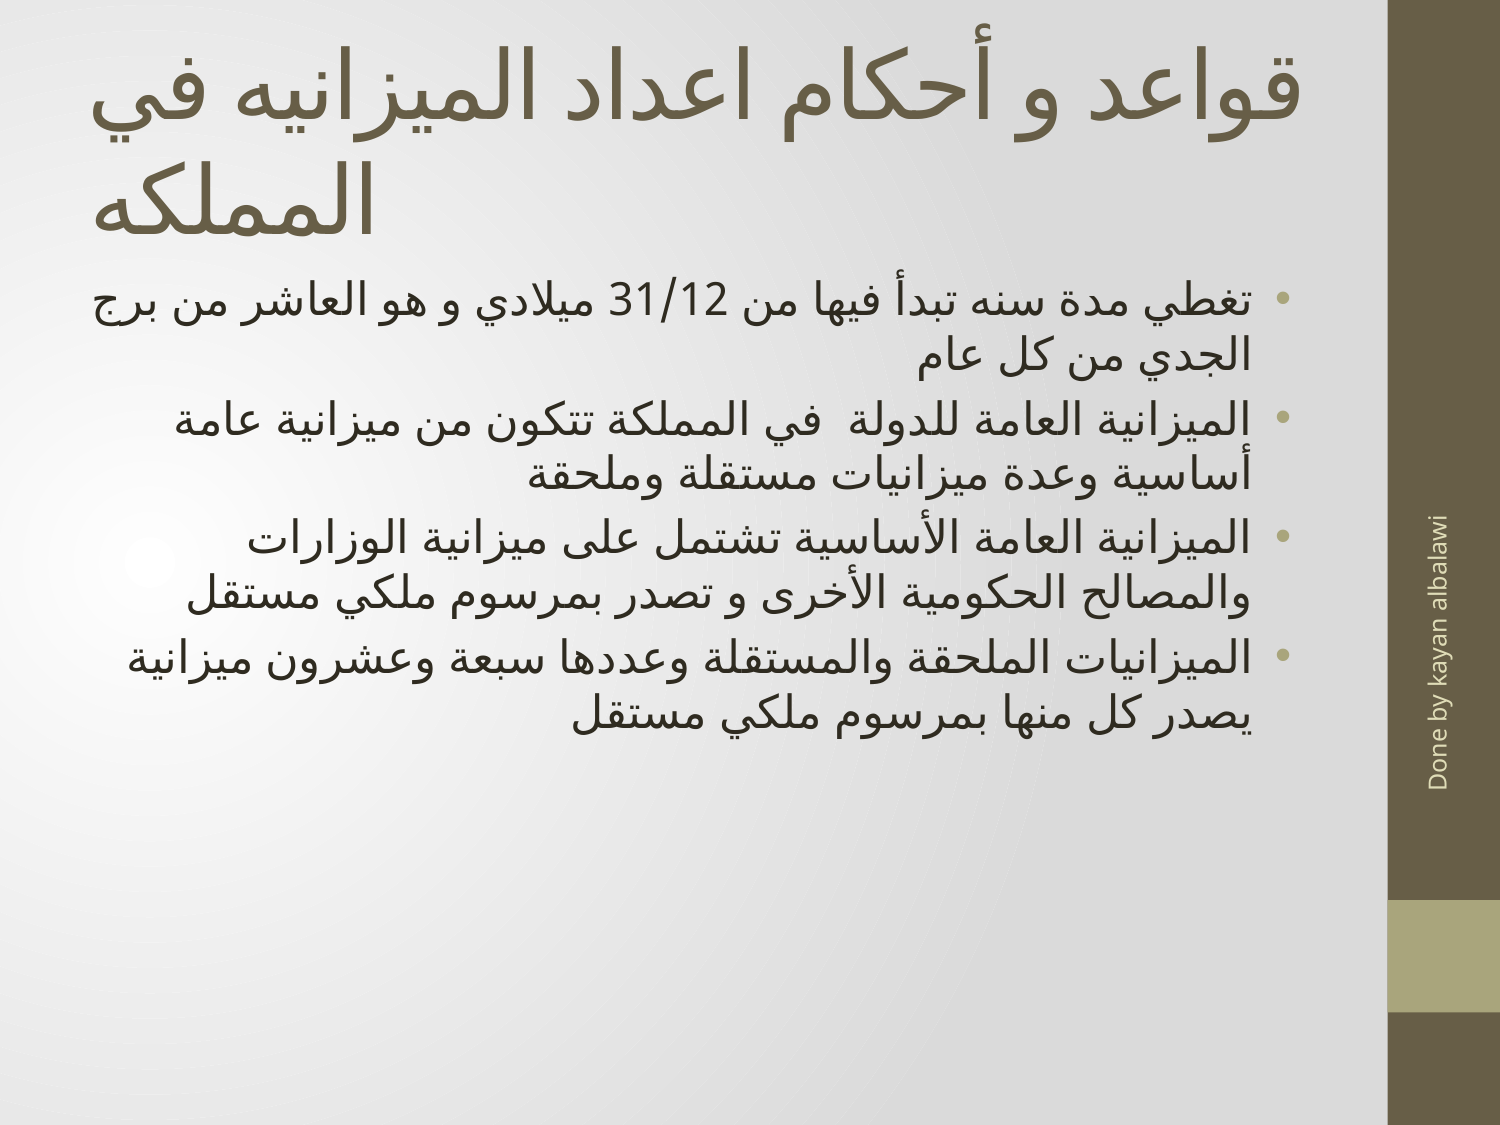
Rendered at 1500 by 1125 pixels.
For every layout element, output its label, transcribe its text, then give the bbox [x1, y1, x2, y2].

footer Done by kayan albalawi [1408, 500, 1469, 889]
list تغطي مدة سنه تبدأ فيها من 31/12 ميلادي و هو العاشر من برج الجدي من كل عام الميزانية العامة للدولة في المملكة تتكون من ميزانية عامة أساسية وعدة ميزانيات مستقلة وملحقة الميزانية العامة الأساسية تشتمل على ميزانية الوزارات والمصالح الحكومية الأخرى و تصدر بمرسوم ملكي مستقل الميزانيات الملحقة والمستقلة وعددها سبعة وعشرون ميزانية يصدر كل منها بمرسوم ملكي مستقل [75, 262, 1325, 1050]
title قواعد و أحكام اعداد الميزانيه في المملكه [75, 45, 1325, 233]
